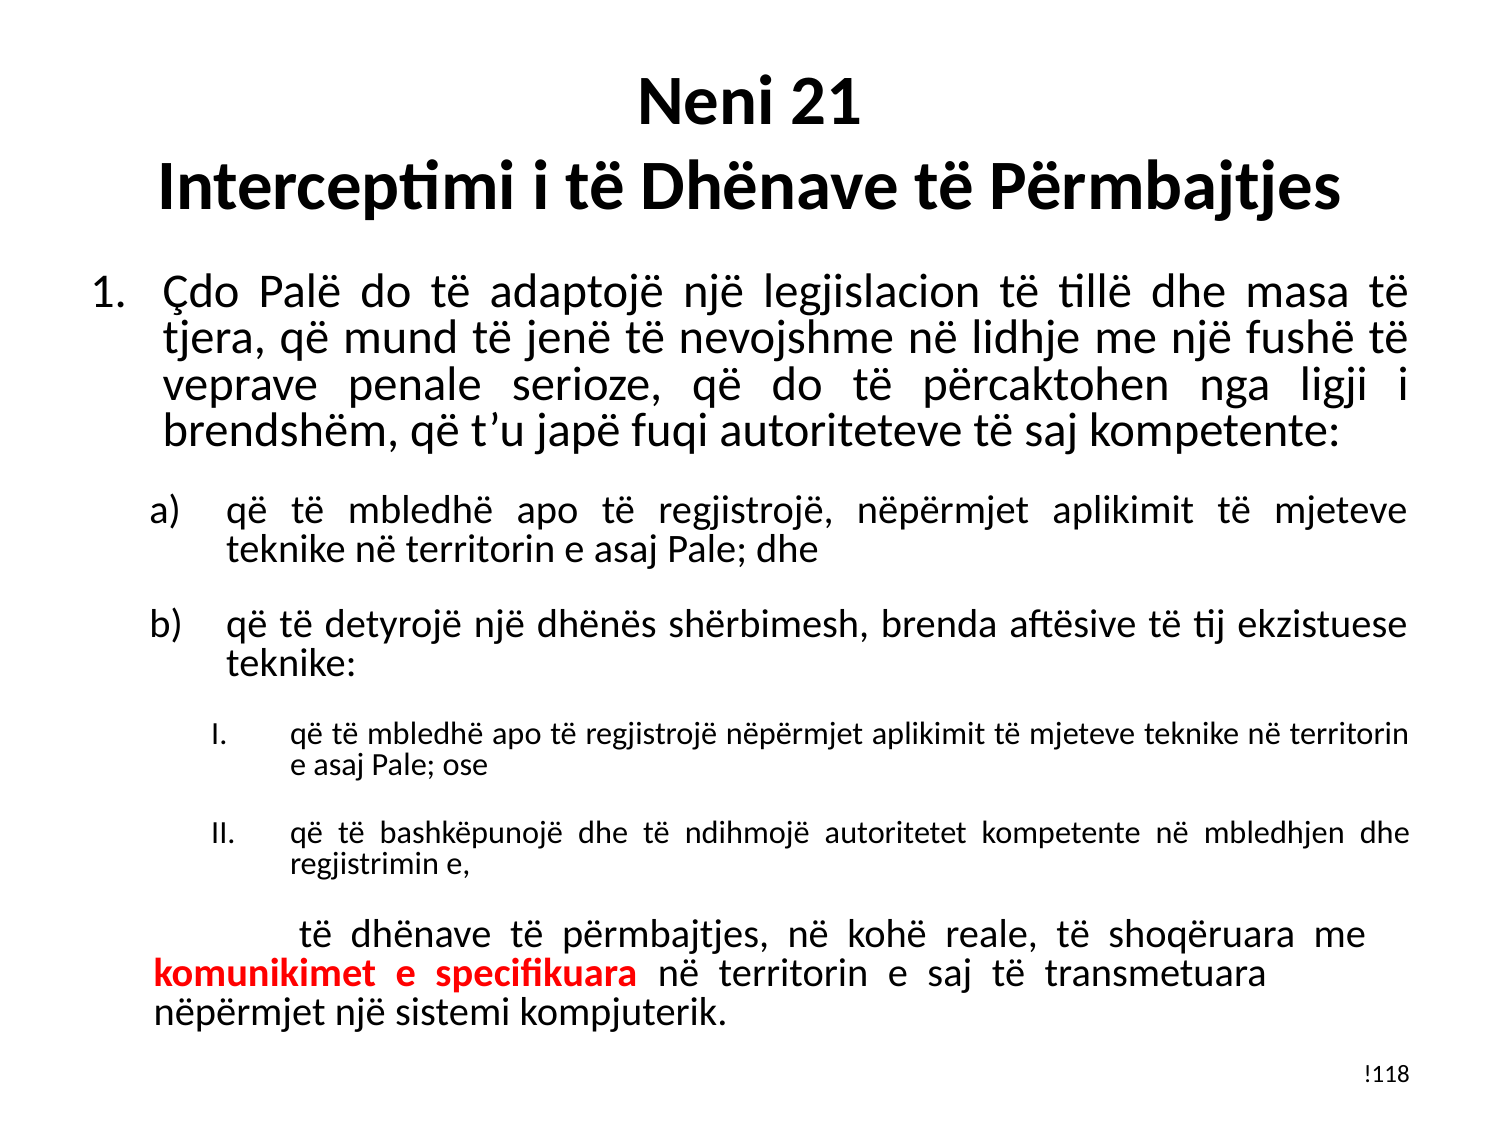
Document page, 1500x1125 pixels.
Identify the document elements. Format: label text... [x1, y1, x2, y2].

slide_number !118 [1074, 1043, 1425, 1103]
title Neni 21 Interceptimi i të Dhënave të Përmbajtjes [74, 44, 1426, 233]
text_box Çdo Palë do të adaptojë një legjislacion të tillë dhe masa të tjera, që mund të jenë të nevojshme në lidhje me një fushë të veprave penale serioze, që do të përcaktohen nga ligji i brendshëm, që t’u japë fuqi autoriteteve të saj kompetente: që të mbledhë apo të regjistrojë, nëpërmjet aplikimit të mjeteve teknike në territorin e asaj Pale; dhe që të detyrojë një dhënës shërbimesh, brenda aftësive të tij ekzistuese teknike: që të mbledhë apo të regjistrojë nëpërmjet aplikimit të mjeteve teknike në territorin e asaj Pale; ose që të bashkëpunojë dhe të ndihmojë autoritetet kompetente në mbledhjen dhe regjistrimin e, të dhënave të përmbajtjes, në kohë reale, të shoqëruara me komunikimet e specifikuara në territorin e saj të transmetuara nëpërmjet një sistemi kompjuterik. [74, 262, 1425, 1043]
